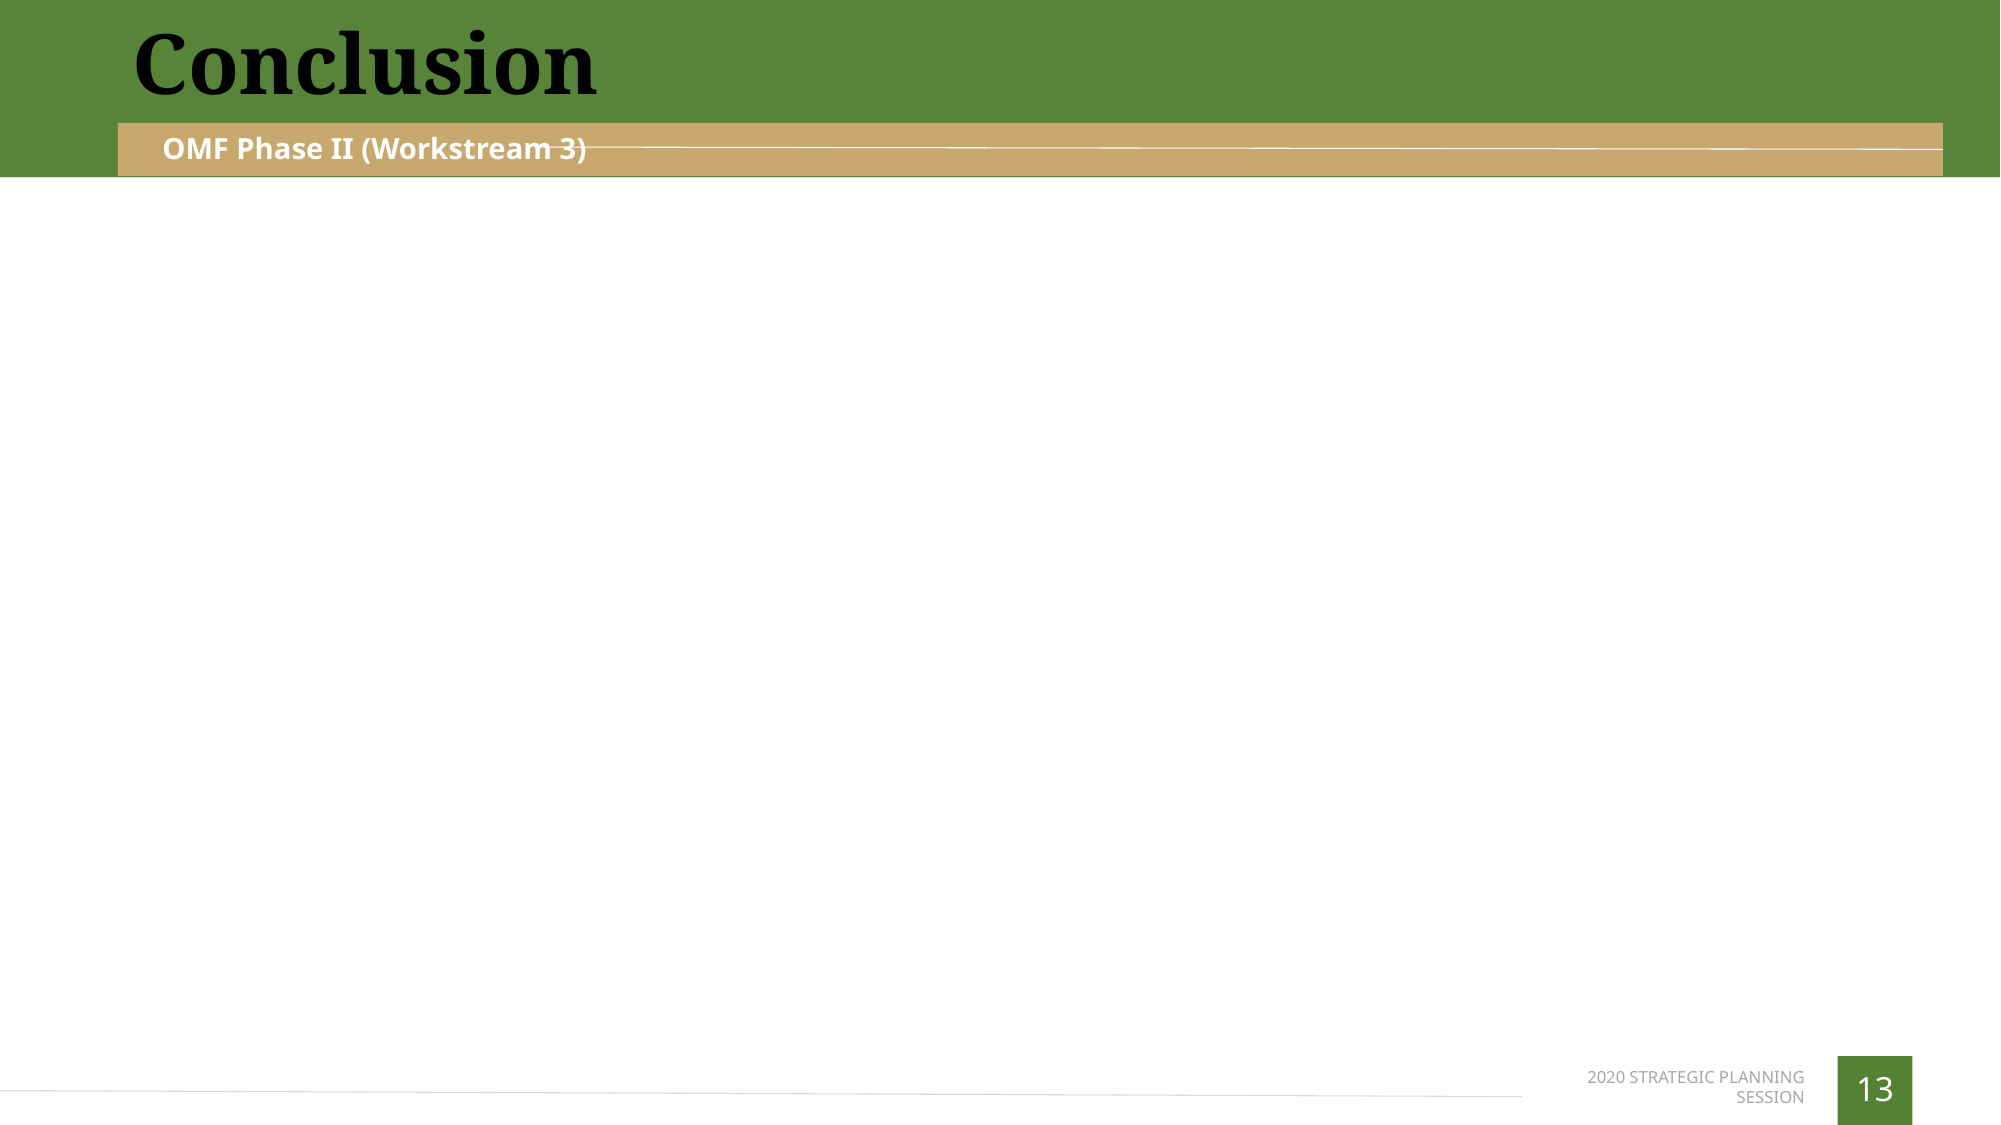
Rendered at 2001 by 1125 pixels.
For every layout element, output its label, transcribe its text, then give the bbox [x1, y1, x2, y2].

text_box OMF Phase II (Workstream 3) [162, 135, 685, 166]
text_box [0, 0, 2000, 178]
text_box [117, 135, 1943, 176]
text_box Conclusion [117, 0, 2000, 135]
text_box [538, 146, 1943, 150]
